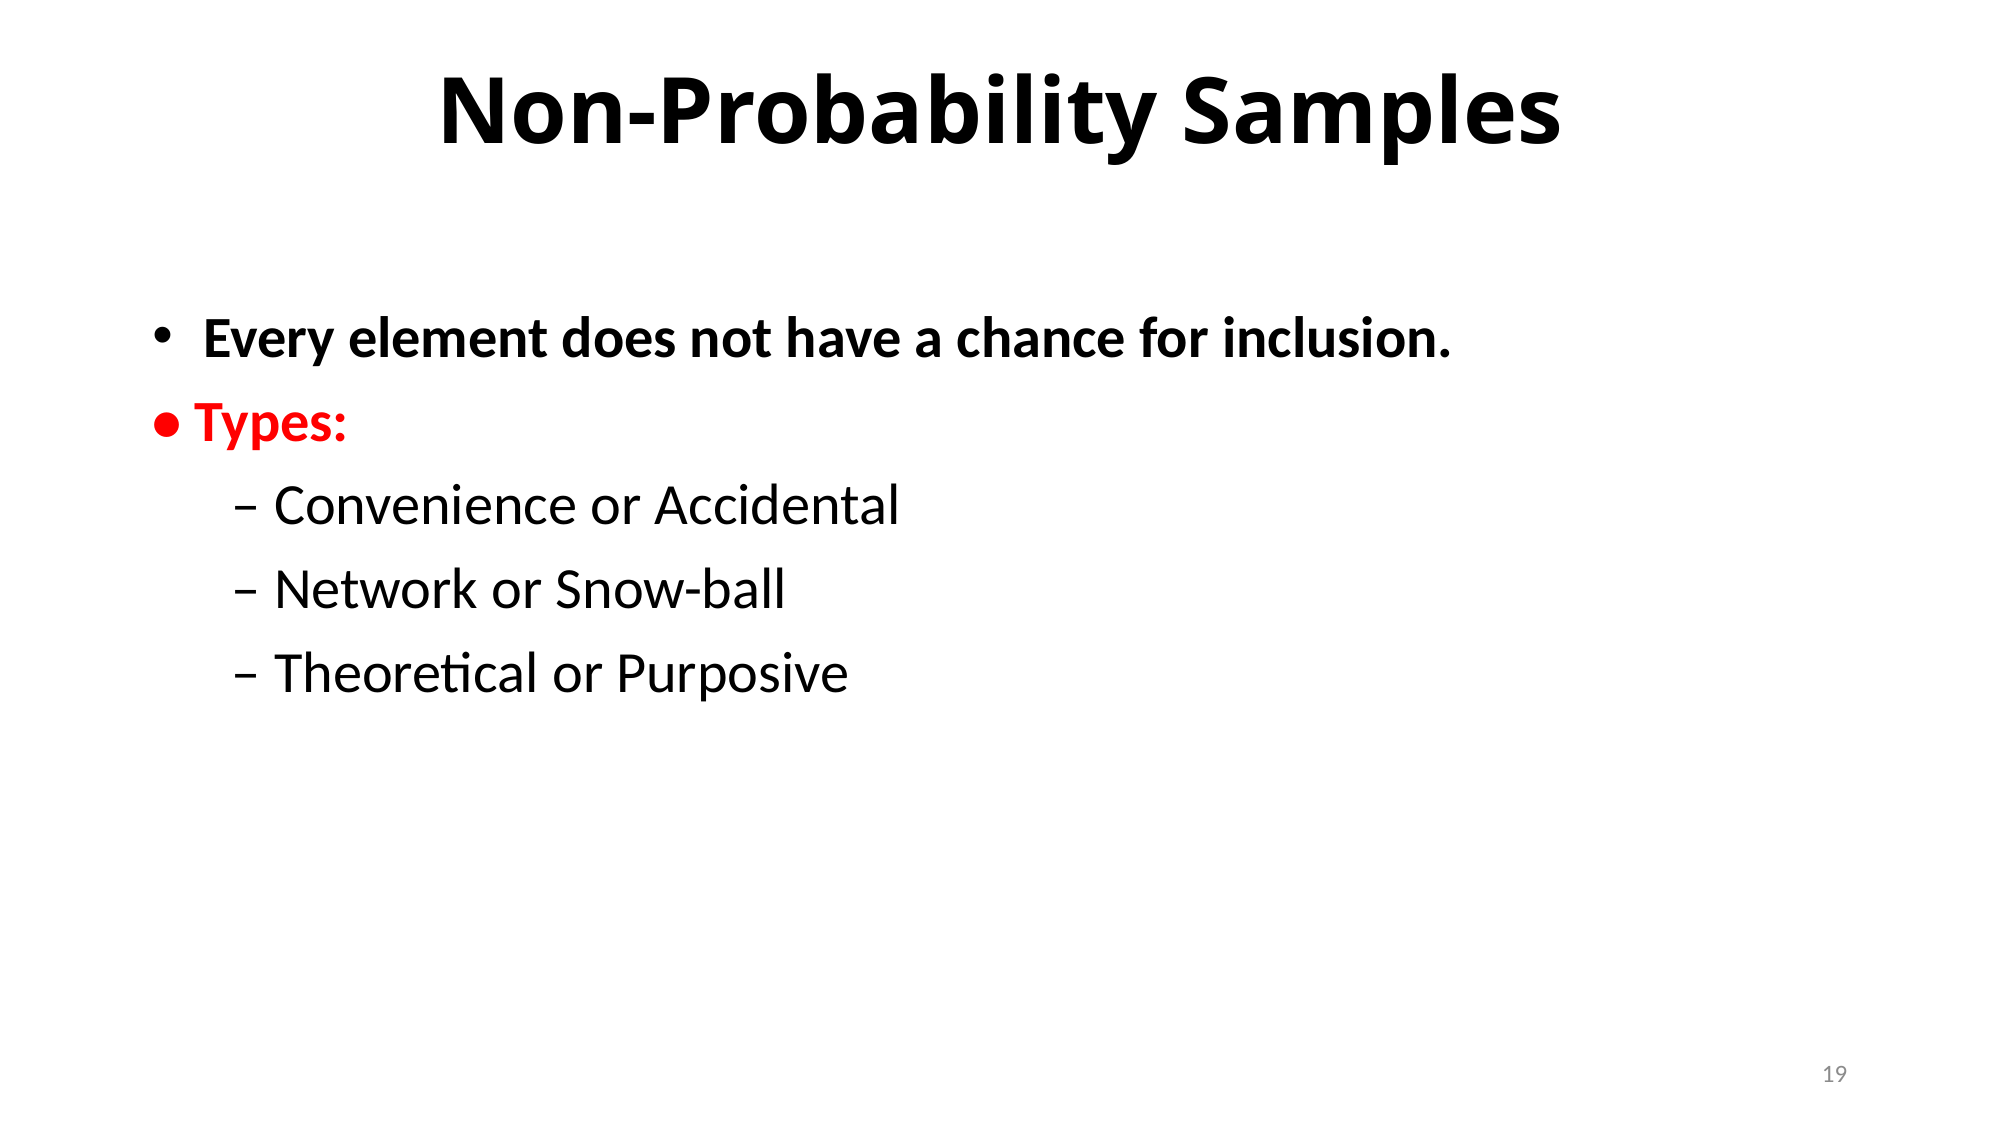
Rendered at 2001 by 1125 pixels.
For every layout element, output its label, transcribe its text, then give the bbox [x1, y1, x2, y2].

title Non-Probability Samples [137, 59, 1863, 278]
slide_number 19 [1412, 1042, 1863, 1103]
list Every element does not have a chance for inclusion. • Types: – Convenience or Accidental – Network or Snow-ball – Theoretical or Purposive [137, 299, 1863, 1014]
